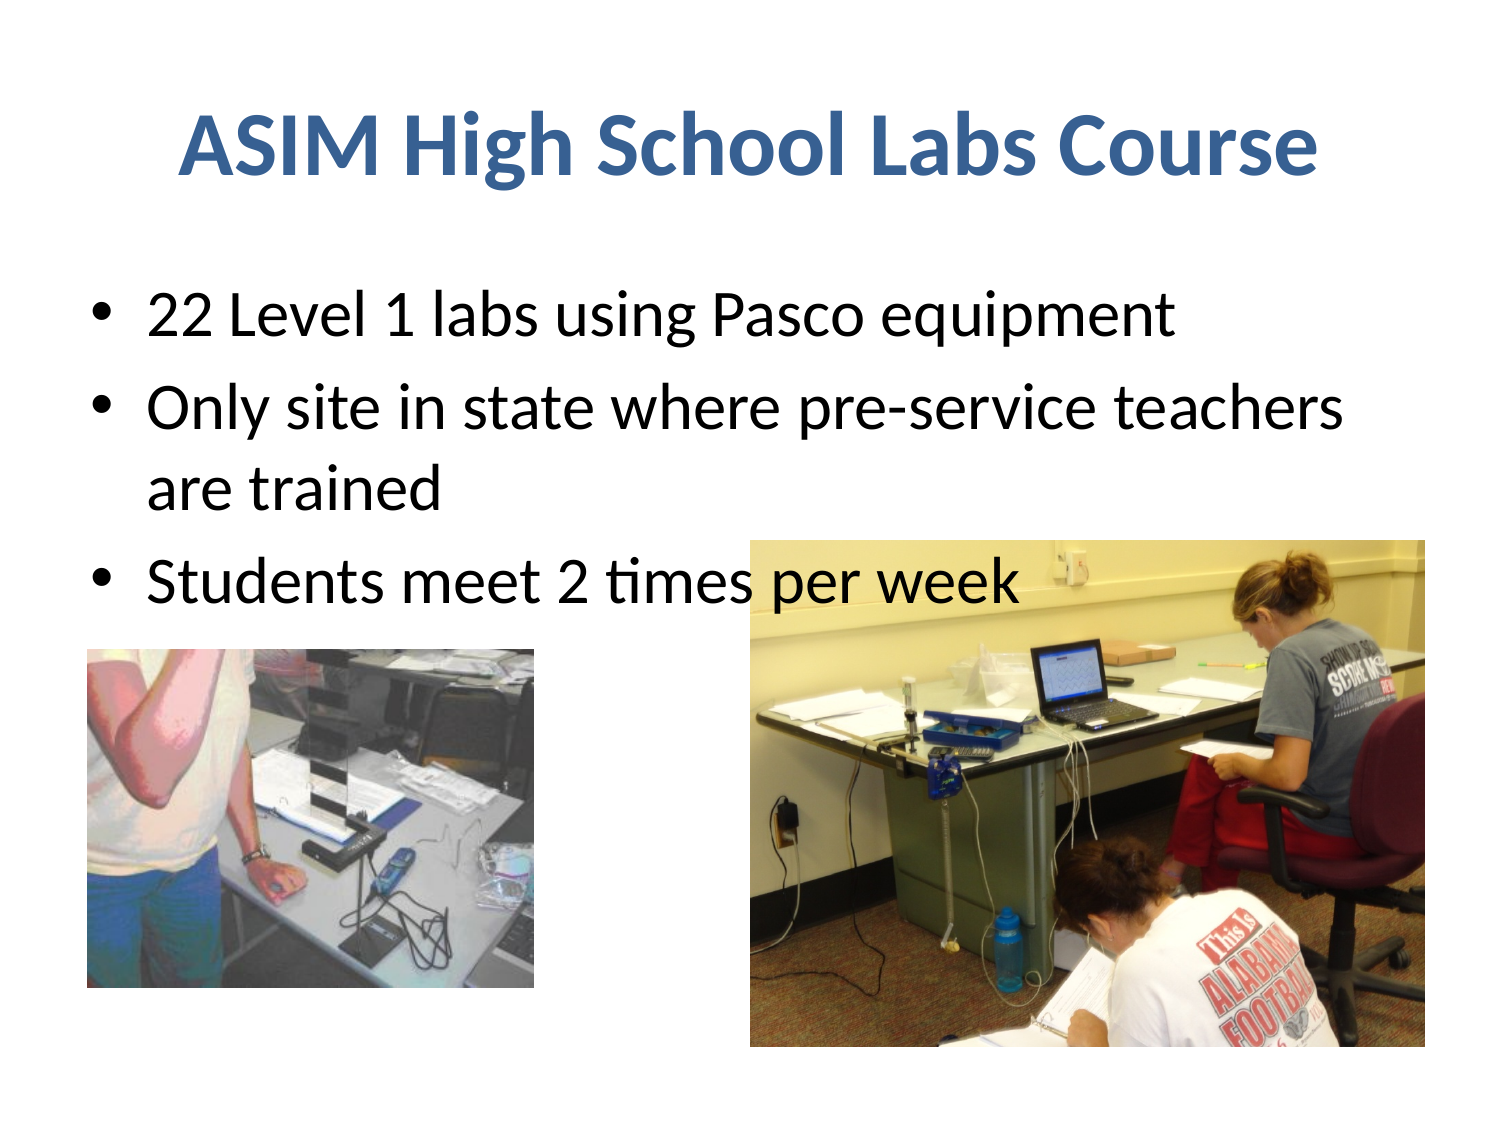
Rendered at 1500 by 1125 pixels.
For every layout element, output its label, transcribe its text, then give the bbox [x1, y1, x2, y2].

title ASIM High School Labs Course [75, 45, 1425, 233]
list 22 Level 1 labs using Pasco equipment Only site in state where pre-service teachers are trained Students meet 2 times per week [75, 262, 1425, 1005]
picture [749, 540, 1426, 1048]
picture [87, 649, 535, 988]
